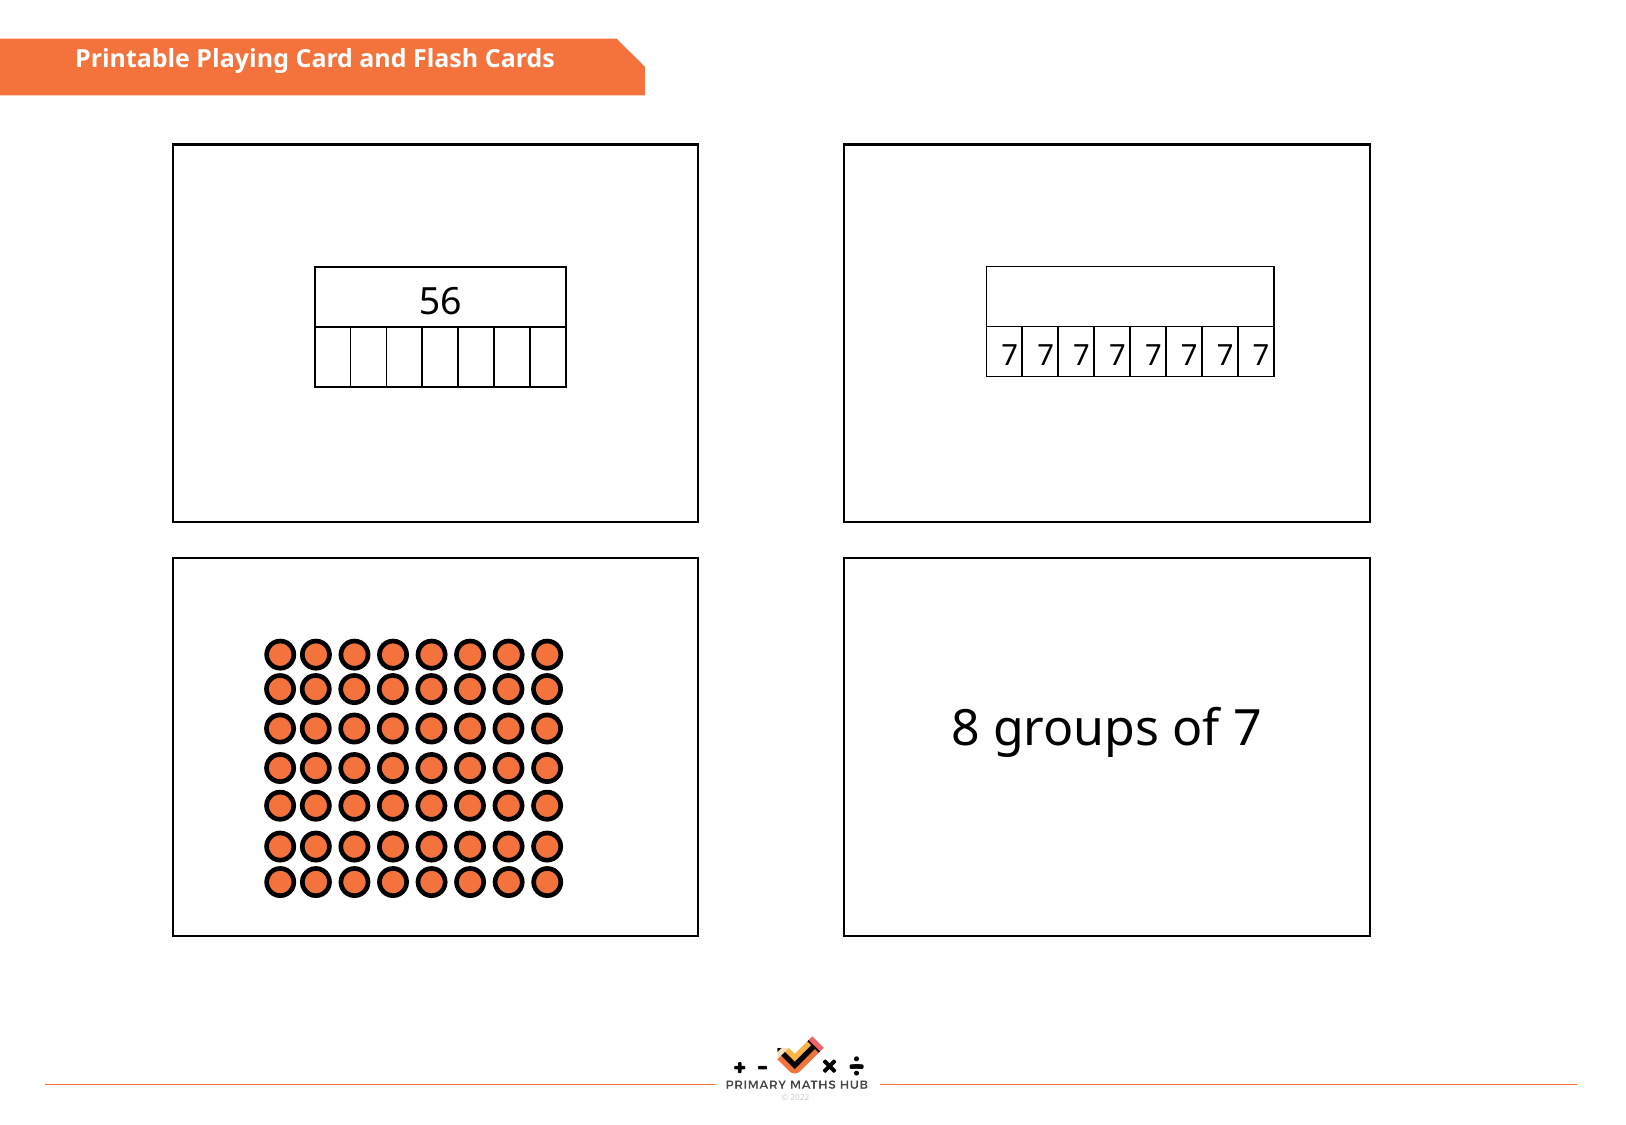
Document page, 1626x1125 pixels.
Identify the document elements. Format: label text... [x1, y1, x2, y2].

table_cell 7 [1095, 327, 1129, 376]
text_box [416, 674, 447, 704]
table_cell [459, 328, 493, 386]
text_box [265, 791, 295, 821]
text_box [301, 713, 331, 744]
text_box [301, 831, 331, 862]
text_box [339, 713, 369, 744]
table_cell 7 [1131, 327, 1165, 376]
text_box [339, 867, 370, 897]
text_box [493, 753, 524, 783]
text_box [172, 143, 699, 523]
table_cell 7 [1239, 327, 1273, 376]
table_cell 7 [1203, 327, 1237, 376]
table_cell [531, 328, 565, 386]
text_box [494, 867, 524, 897]
text_box [416, 640, 447, 670]
text_box [532, 831, 562, 862]
table_cell [495, 328, 529, 386]
table_header 56 [316, 268, 565, 326]
text_box [301, 753, 331, 783]
text_box [339, 674, 369, 704]
text_box [455, 831, 485, 862]
text_box [265, 713, 295, 744]
text_box [301, 674, 331, 704]
text_box 8 groups of 7 [844, 688, 1370, 763]
text_box [265, 674, 295, 704]
text_box [455, 753, 485, 783]
text_box [493, 831, 524, 862]
text_box [532, 674, 562, 704]
table_cell 7 [1023, 327, 1057, 376]
table_cell 7 [1167, 327, 1201, 376]
text_box [532, 867, 562, 897]
text_box [378, 674, 408, 704]
picture [722, 1034, 872, 1094]
text_box [301, 791, 331, 821]
text_box [532, 753, 562, 783]
table_cell [423, 328, 457, 386]
text_box [378, 713, 408, 744]
table_cell 7 [987, 327, 1021, 376]
text_box Printable Playing Card and Flash Cards [0, 37, 646, 97]
text_box [378, 831, 408, 862]
text_box [416, 831, 447, 862]
text_box [532, 713, 562, 744]
text_box [532, 640, 562, 670]
text_box [416, 753, 447, 783]
text_box [532, 791, 562, 821]
text_box [339, 640, 370, 670]
table_cell [351, 328, 386, 386]
text_box [378, 791, 408, 821]
table_cell 7 [1059, 327, 1093, 376]
text_box [265, 640, 295, 670]
text_box [493, 674, 524, 704]
text_box [416, 791, 447, 821]
text_box [339, 753, 370, 783]
text_box [416, 867, 447, 897]
text_box [301, 640, 331, 670]
text_box [455, 791, 485, 821]
text_box [378, 753, 408, 783]
table_cell [387, 328, 421, 386]
text_box © 2022 [720, 1084, 870, 1110]
text_box [265, 867, 295, 897]
text_box [301, 867, 331, 897]
text_box [378, 640, 408, 670]
text_box [493, 791, 524, 821]
table_header [987, 267, 1273, 326]
text_box [416, 713, 447, 744]
text_box [455, 713, 485, 744]
text_box [843, 557, 1371, 937]
table_cell [316, 328, 350, 386]
text_box [455, 867, 485, 897]
text_box [843, 143, 1371, 523]
text_box [265, 753, 295, 783]
text_box [339, 831, 370, 862]
text_box [455, 674, 485, 704]
text_box [265, 831, 295, 862]
text_box [339, 791, 370, 821]
text_box [493, 713, 524, 744]
text_box [494, 640, 524, 670]
text_box [455, 640, 485, 670]
text_box [172, 557, 699, 937]
text_box [378, 867, 408, 897]
